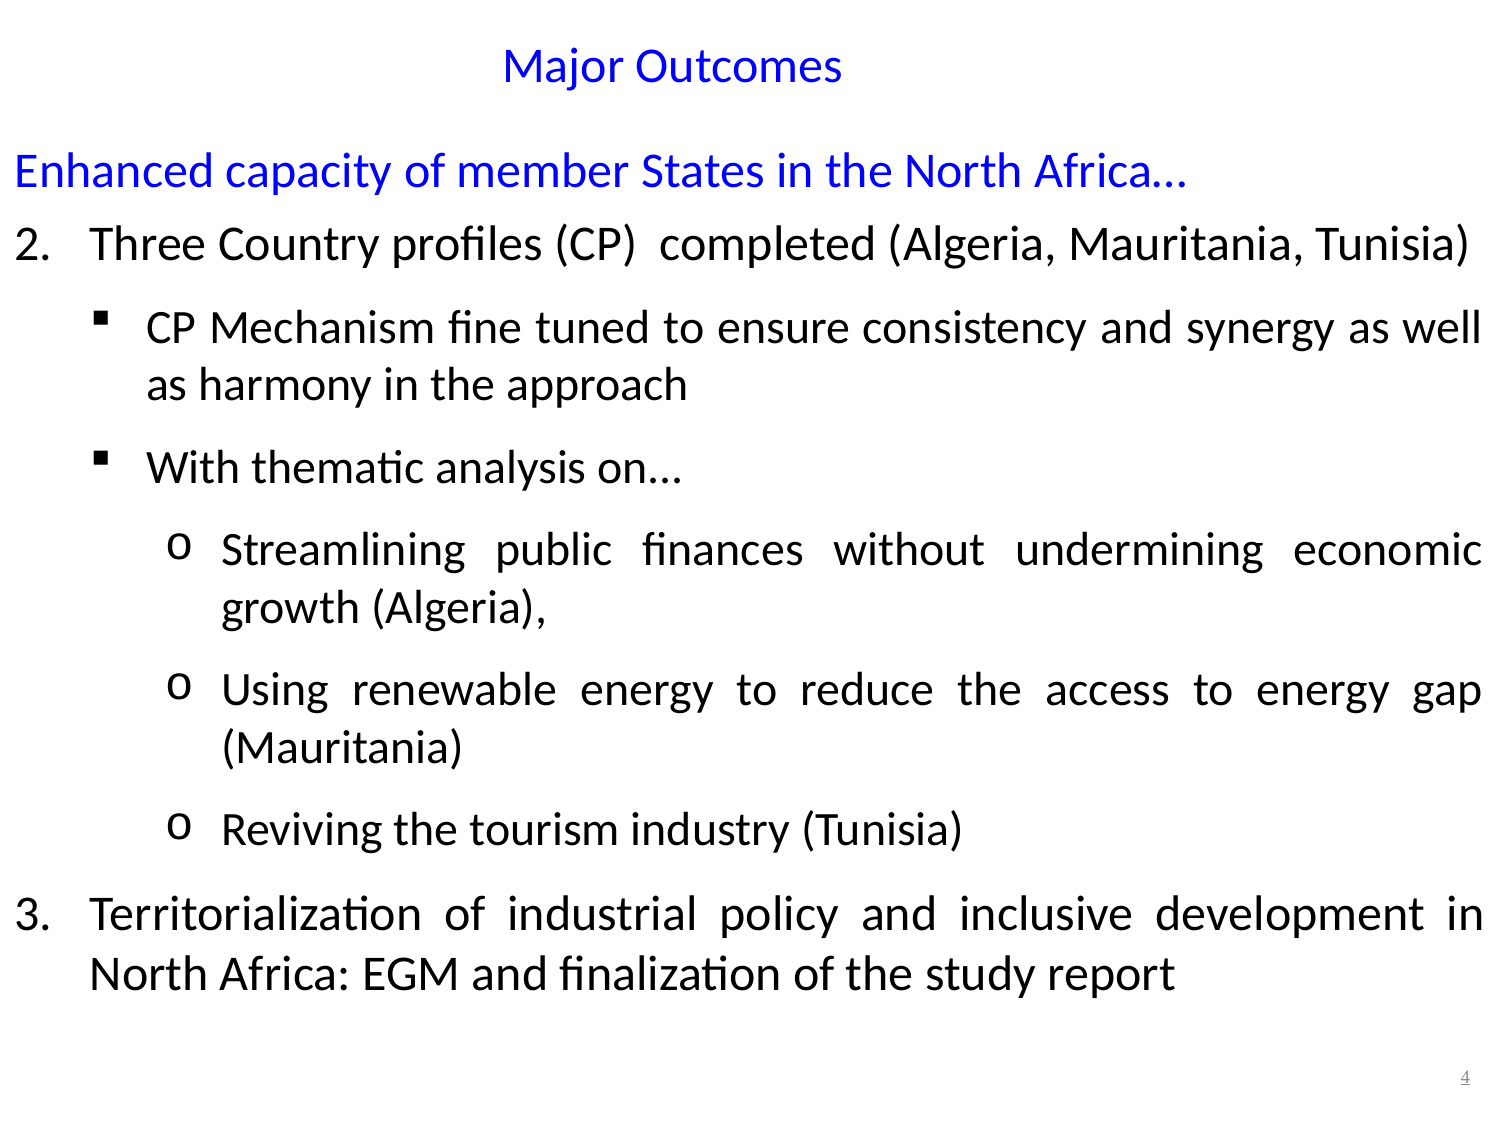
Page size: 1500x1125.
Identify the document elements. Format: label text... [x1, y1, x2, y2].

slide_number 4 [1422, 1045, 1486, 1106]
text_box Enhanced capacity of member States in the North Africa… Three Country profiles (CP) completed (Algeria, Mauritania, Tunisia) CP Mechanism fine tuned to ensure consistency and synergy as well as harmony in the approach With thematic analysis on... Streamlining public finances without undermining economic growth (Algeria), Using renewable energy to reduce the access to energy gap (Mauritania) Reviving the tourism industry (Tunisia) Territorialization of industrial policy and inclusive development in North Africa: EGM and finalization of the study report [0, 112, 1500, 1008]
text_box Major Outcomes [487, 24, 900, 100]
